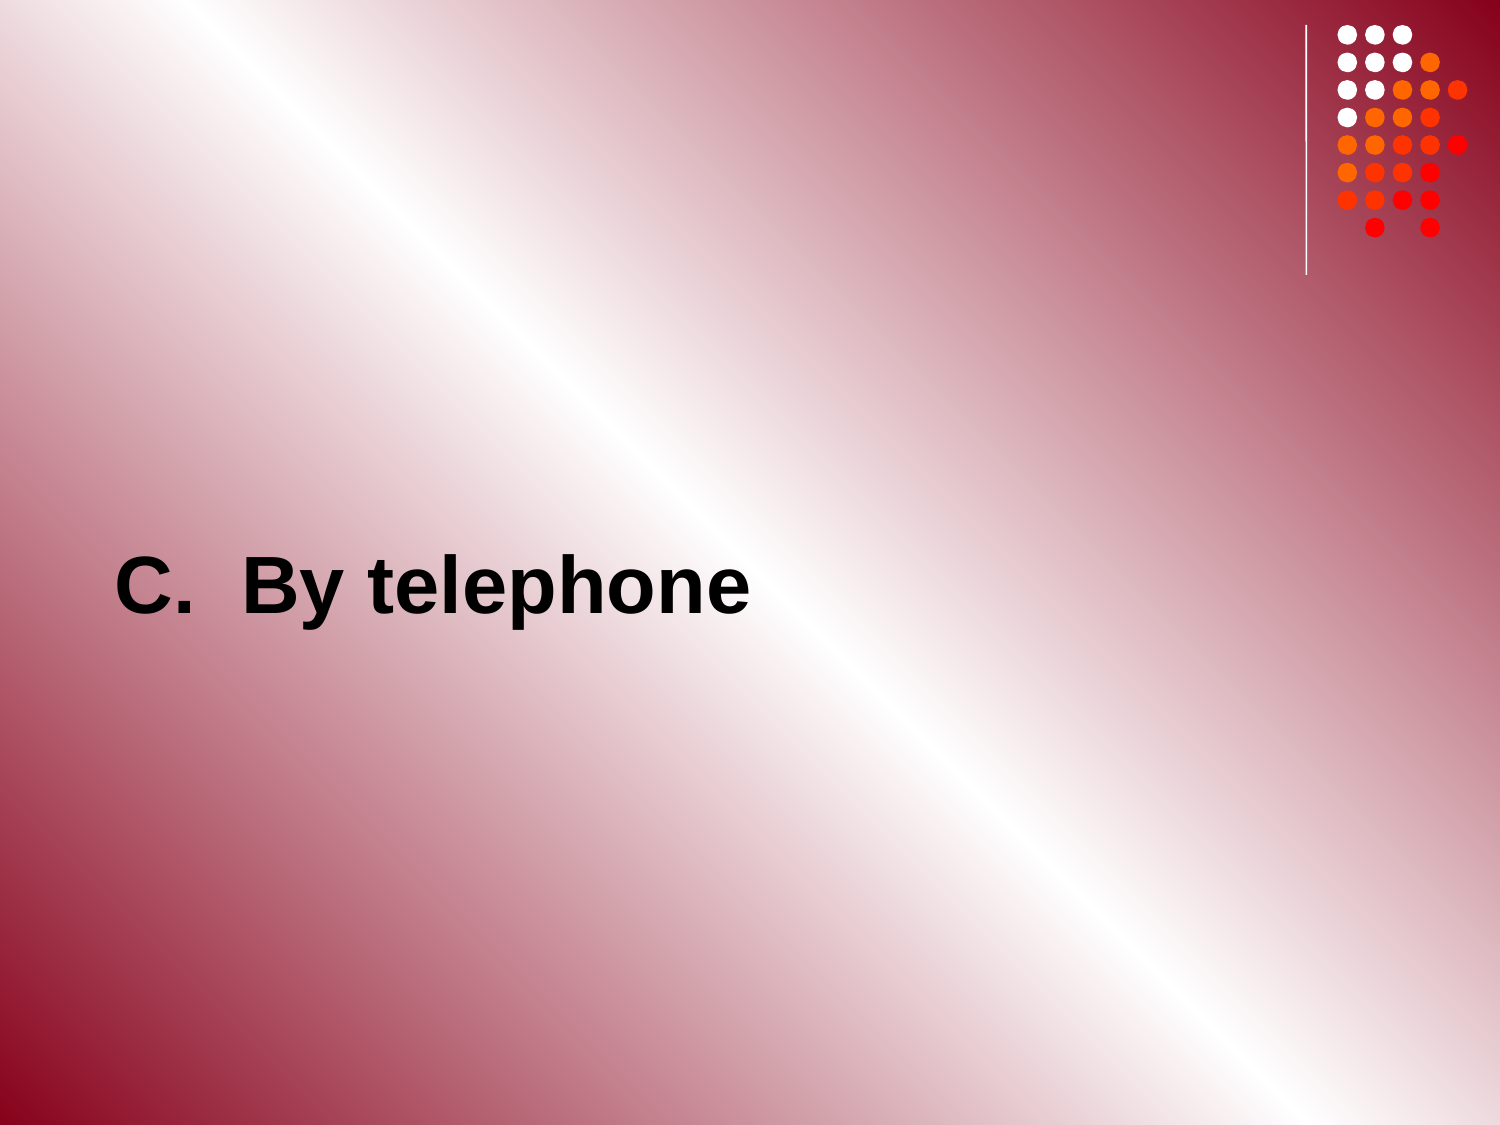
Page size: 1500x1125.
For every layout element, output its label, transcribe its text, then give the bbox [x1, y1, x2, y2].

title C. By telephone [99, 425, 1338, 638]
